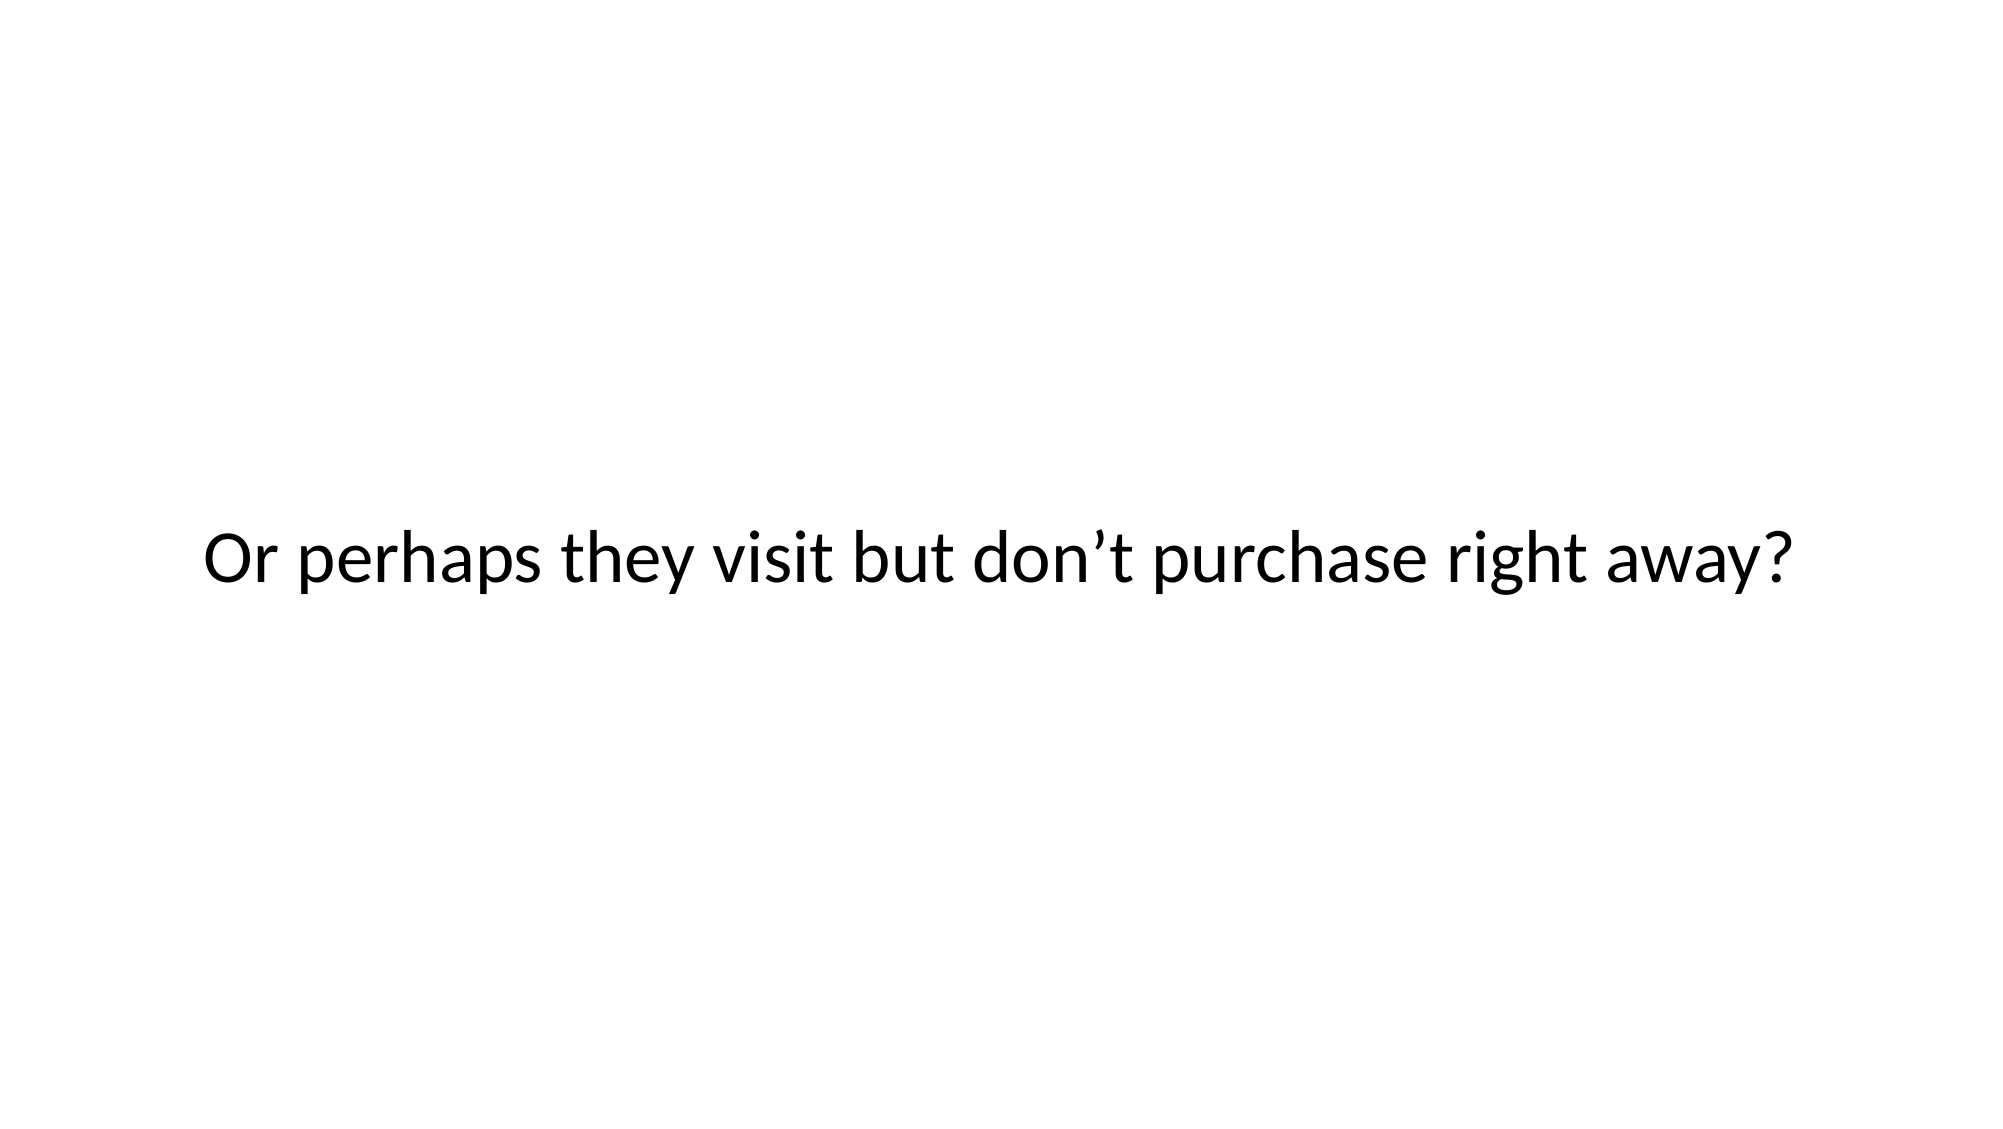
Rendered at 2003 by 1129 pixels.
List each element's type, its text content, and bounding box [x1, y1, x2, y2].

title Or perhaps they visit but don’t purchase right away? [150, 350, 1853, 844]
